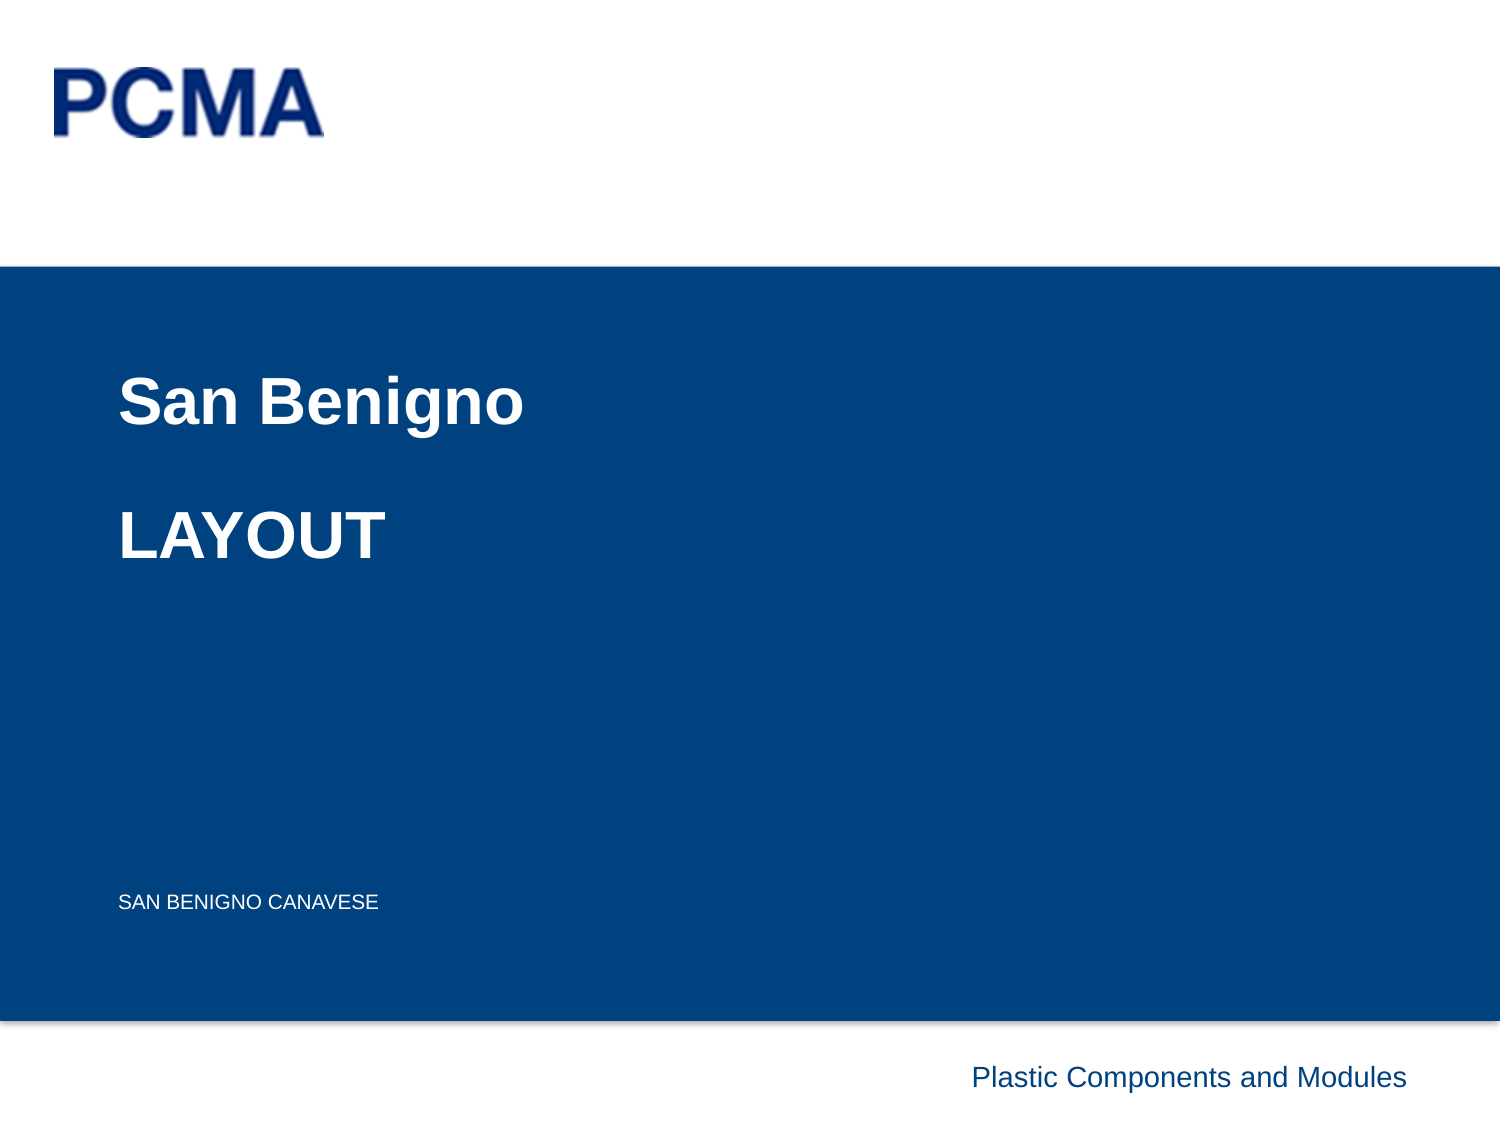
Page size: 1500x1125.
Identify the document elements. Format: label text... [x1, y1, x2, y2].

picture [54, 67, 324, 138]
list SAN BENIGNO CANAVESE [118, 888, 835, 921]
list San Benigno LAYOUT [118, 371, 1411, 621]
